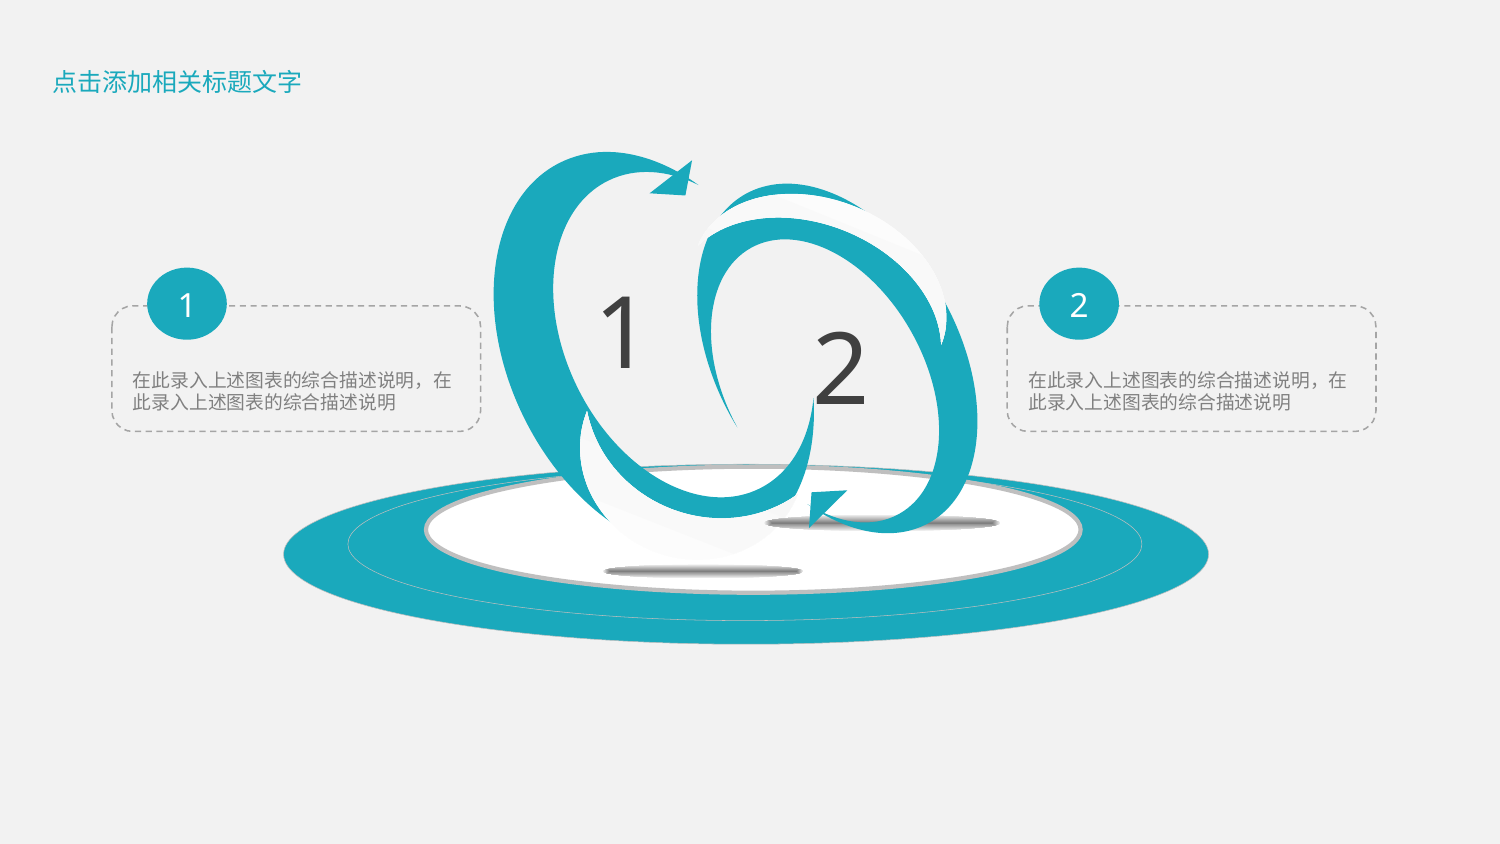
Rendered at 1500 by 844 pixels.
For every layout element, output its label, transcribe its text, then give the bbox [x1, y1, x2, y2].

text_box [425, 488, 504, 571]
text_box 在此录入上述图表的综合描述说明，在此录入上述图表的综合描述说明 [111, 305, 481, 432]
text_box [283, 477, 1209, 645]
text_box 在此录入上述图表的综合描述说明，在此录入上述图表的综合描述说明 [1007, 305, 1376, 432]
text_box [509, 145, 804, 579]
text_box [702, 188, 1001, 532]
text_box [617, 489, 1081, 593]
text_box [347, 483, 1142, 621]
text_box 1 [147, 267, 227, 340]
text_box 2 [1039, 267, 1119, 340]
